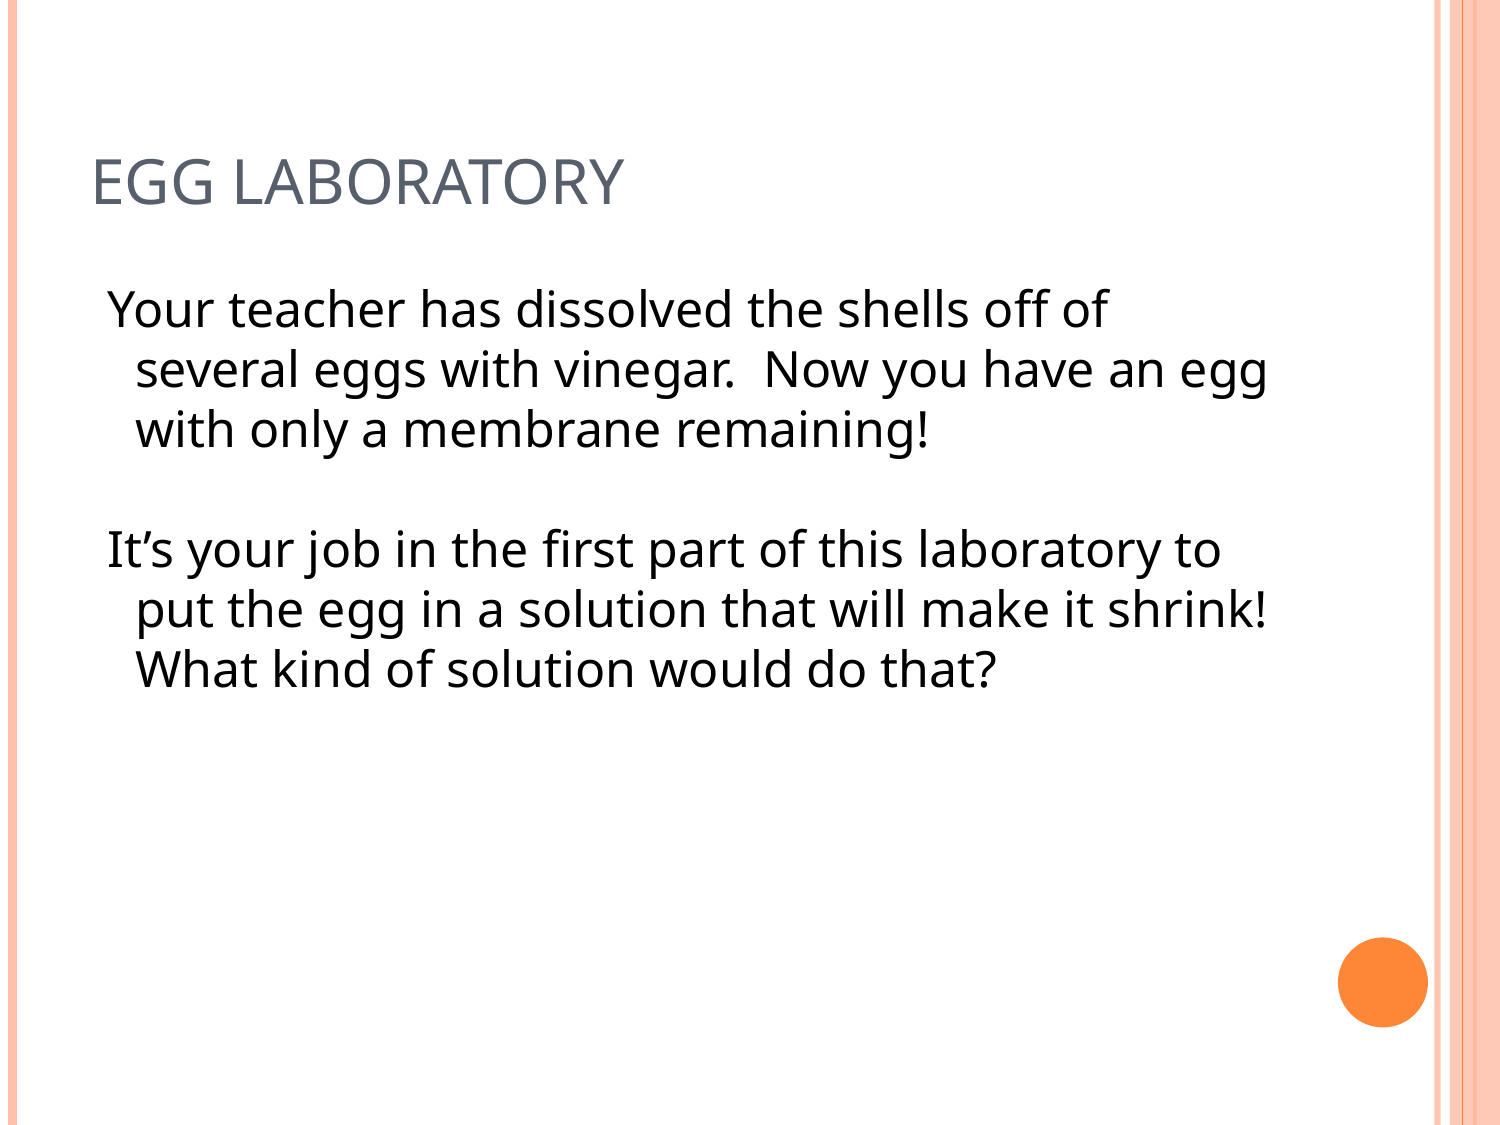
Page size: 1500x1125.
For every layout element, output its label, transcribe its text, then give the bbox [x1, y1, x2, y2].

list Your teacher has dissolved the shells off of several eggs with vinegar. Now you have an egg with only a membrane remaining! It’s your job in the first part of this laboratory to put the egg in a solution that will make it shrink! What kind of solution would do that? [75, 262, 1300, 1062]
title Egg Laboratory [75, 45, 1300, 233]
